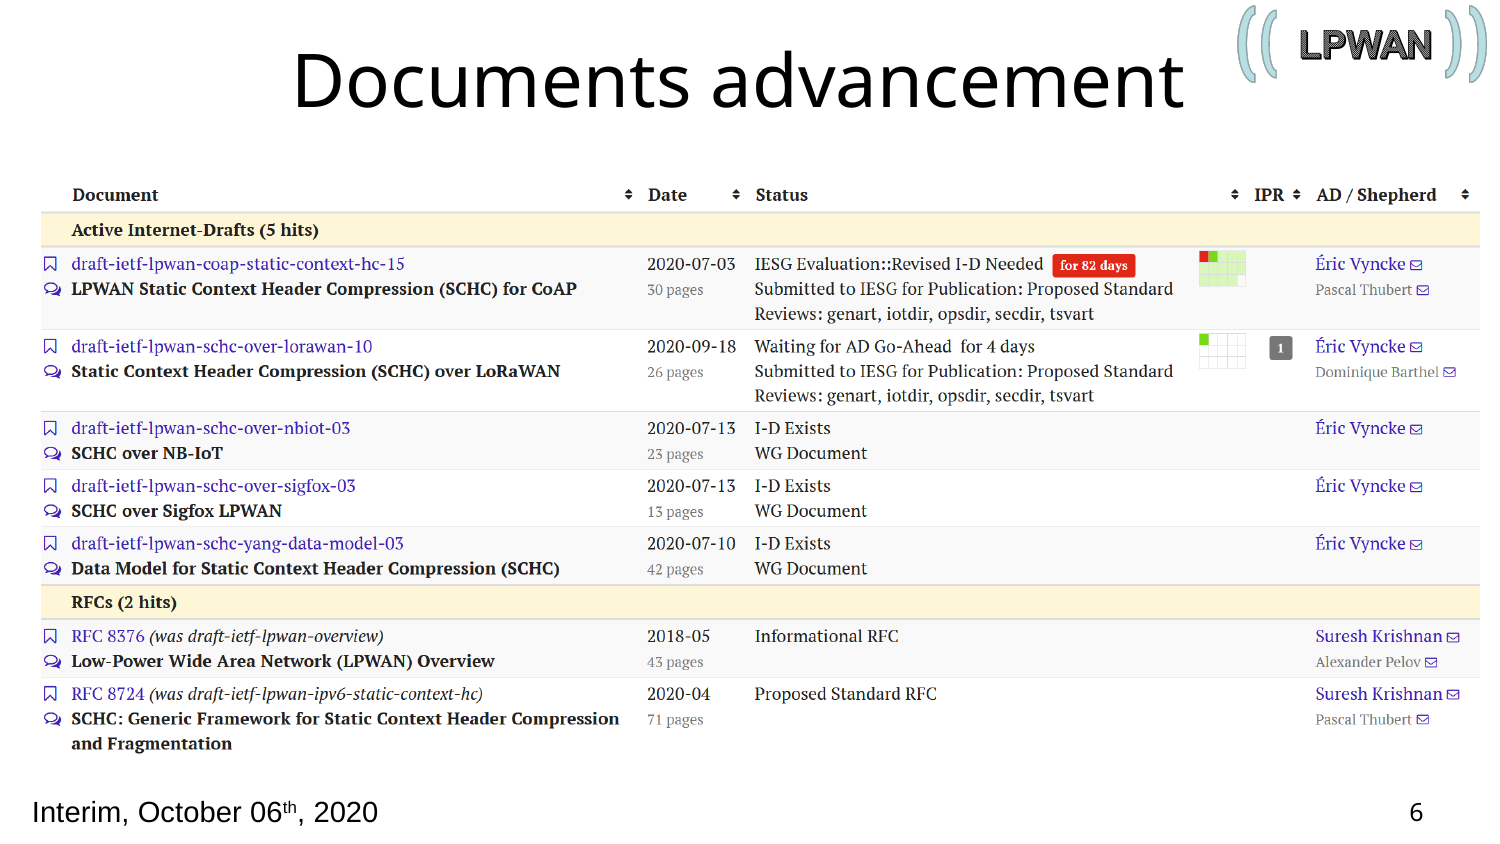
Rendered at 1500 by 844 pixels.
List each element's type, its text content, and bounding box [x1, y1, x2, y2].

title Documents advancement [63, 25, 1414, 130]
picture [1237, 5, 1487, 83]
picture [23, 177, 1496, 766]
slide_number 6 [1358, 791, 1439, 837]
